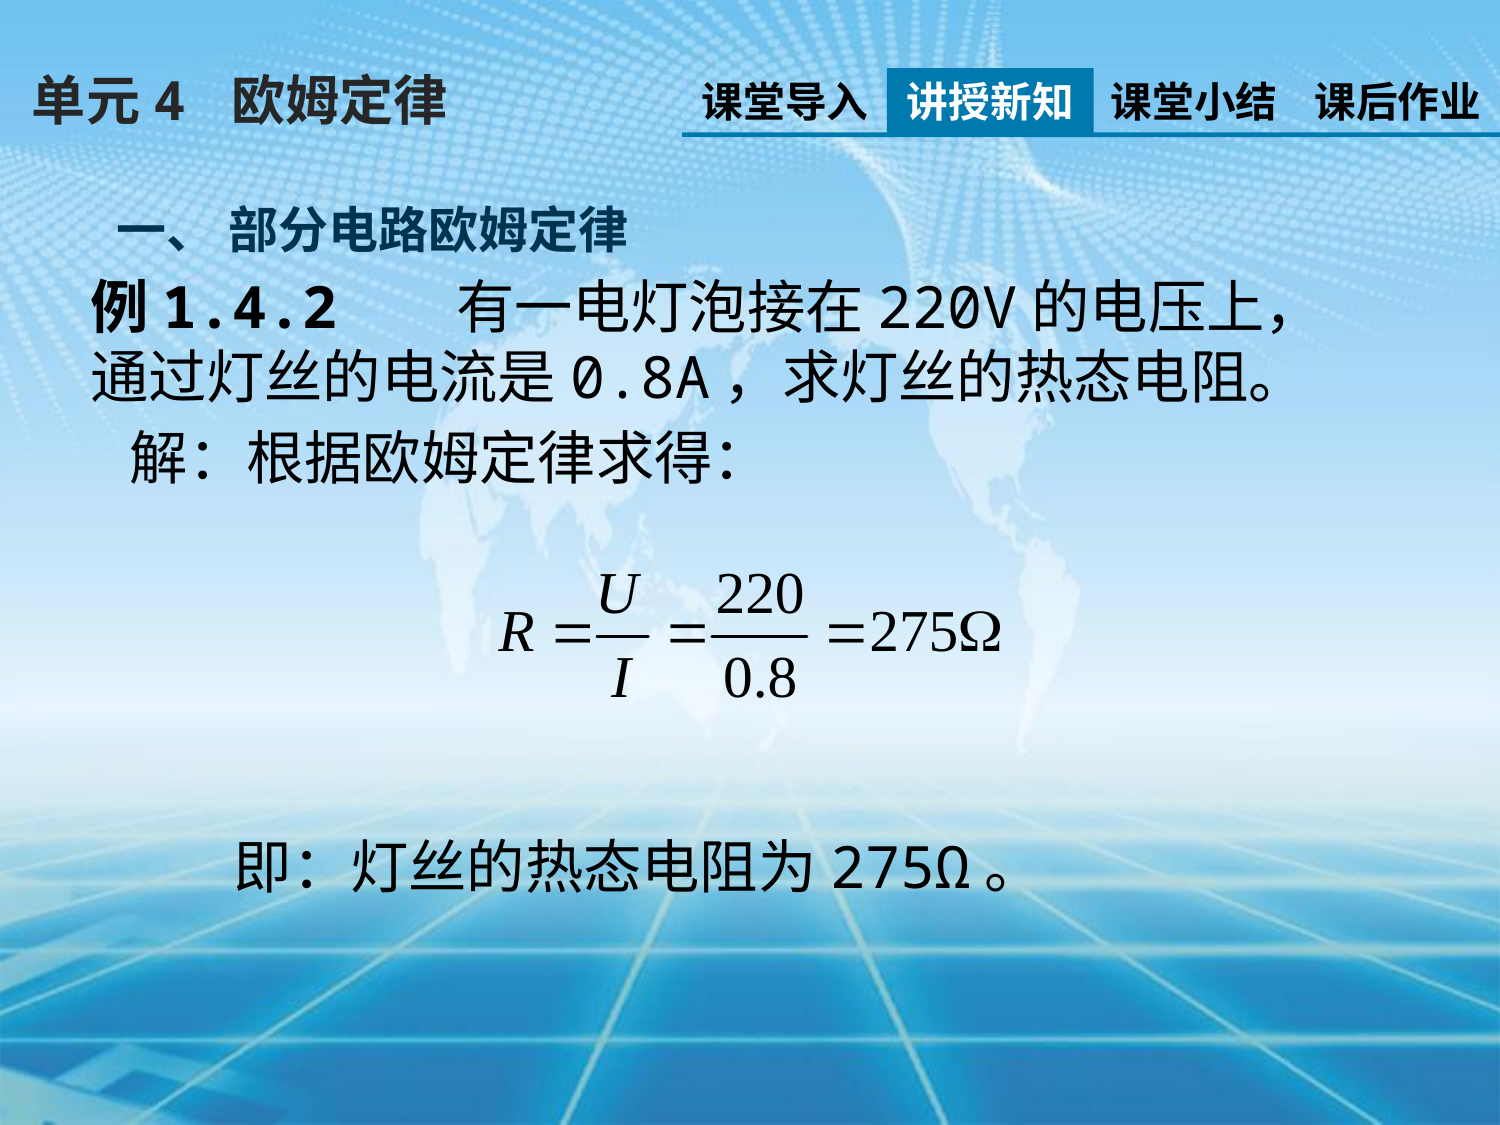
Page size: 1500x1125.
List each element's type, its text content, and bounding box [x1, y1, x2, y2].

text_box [16, 59, 1500, 140]
picture [0, 0, 1500, 1125]
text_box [487, 557, 1013, 711]
text_box 一、 部分电路欧姆定律 [19, 167, 726, 289]
text_box 例1.4.2 有一电灯泡接在220V的电压上，通过灯丝的电流是0.8A，求灯丝的热态电阻。 解：根据欧姆定律求得： 即：灯丝的热态电阻为275Ω。 [74, 262, 1363, 1005]
